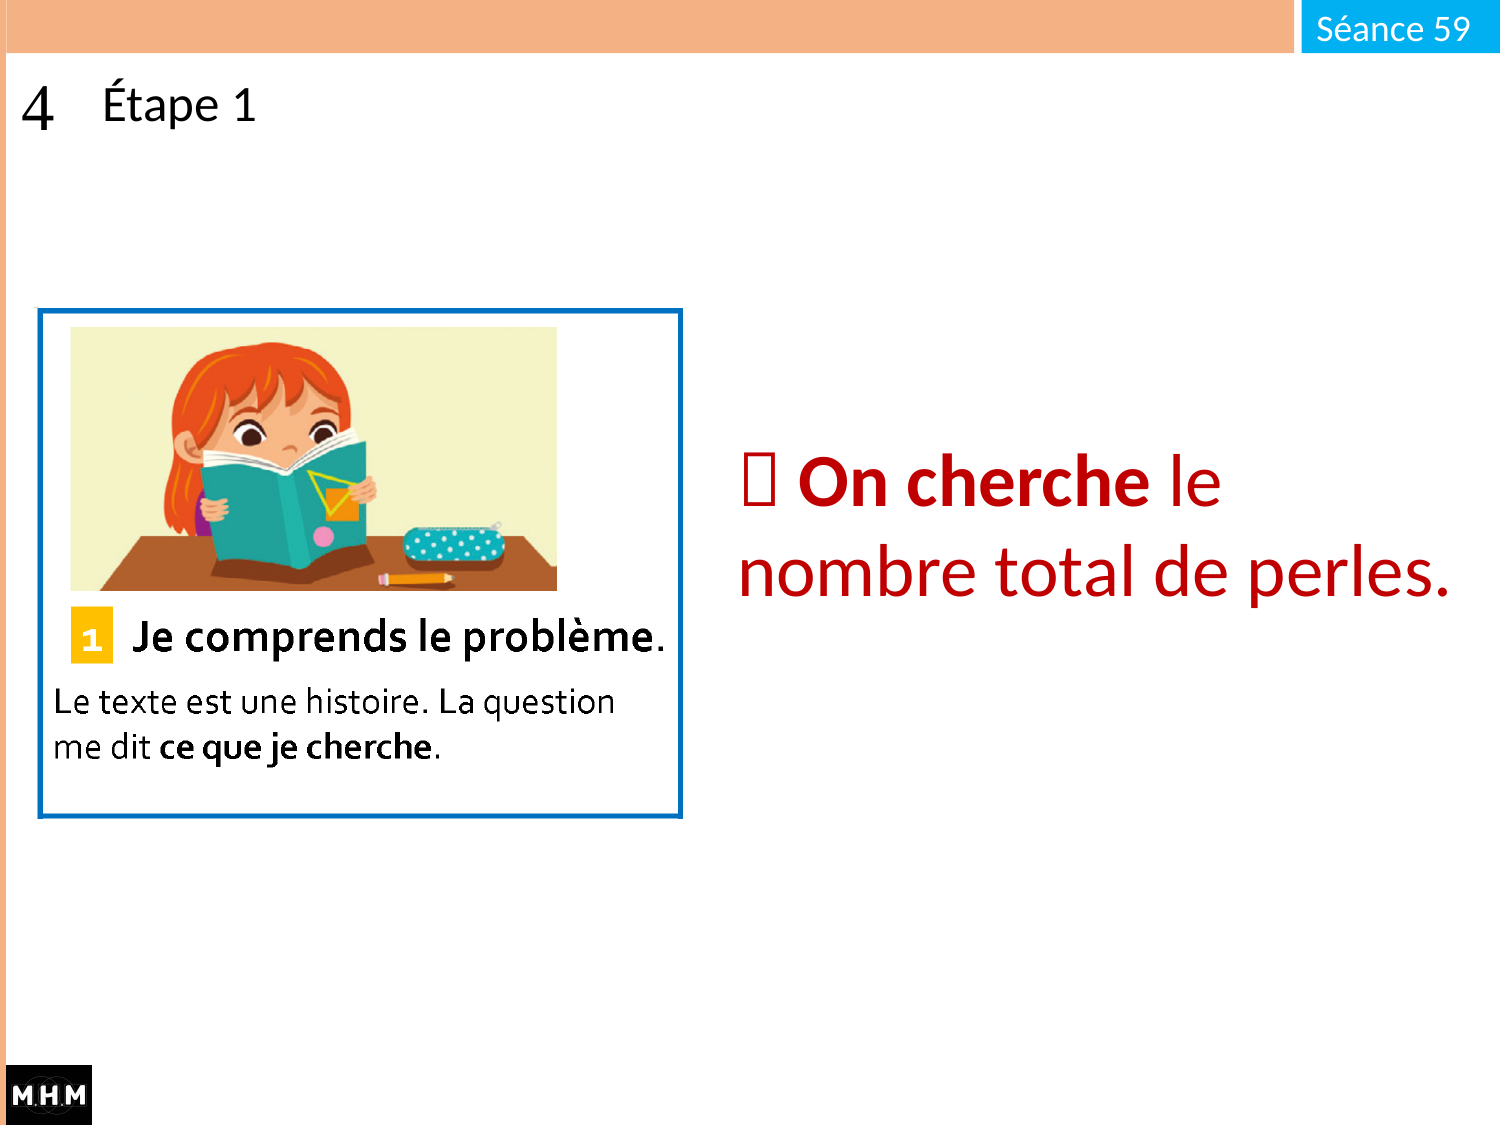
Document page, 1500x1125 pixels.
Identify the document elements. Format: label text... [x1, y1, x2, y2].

picture [34, 306, 684, 819]
title Étape 1 [87, 32, 1382, 140]
text_box  On cherche le nombre total de perles. [722, 424, 1476, 620]
picture [6, 1065, 92, 1125]
